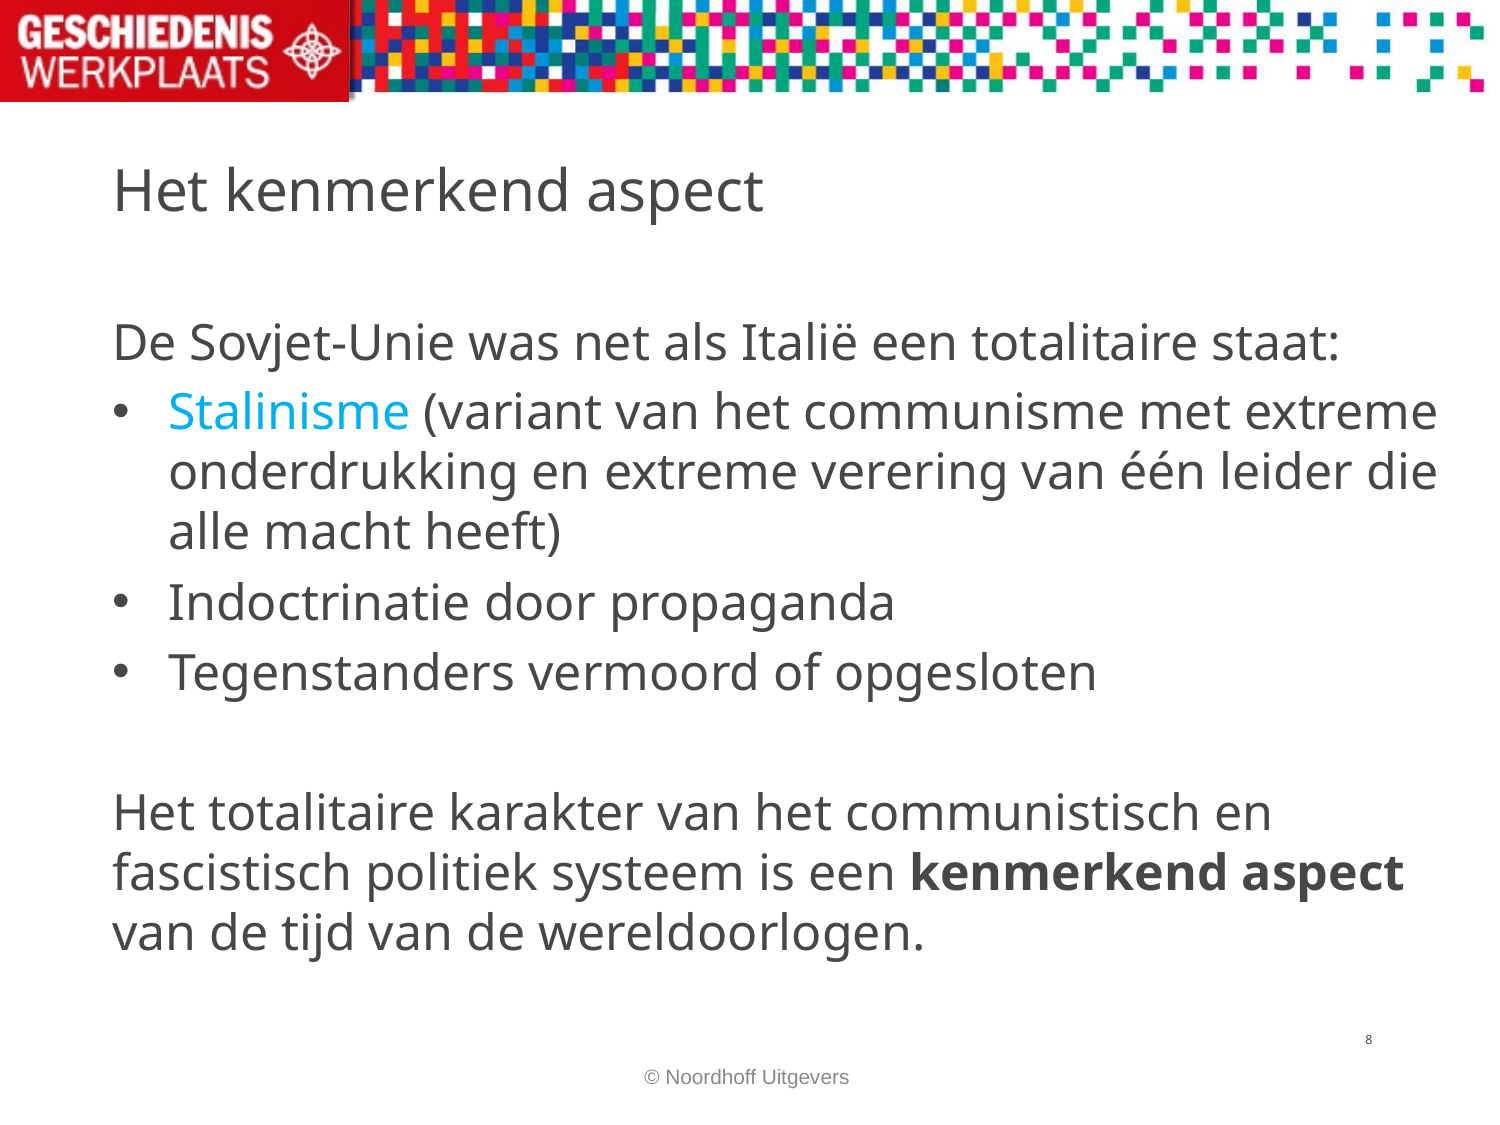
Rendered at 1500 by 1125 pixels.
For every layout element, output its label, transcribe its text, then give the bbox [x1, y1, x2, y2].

text_box © Noordhoff Uitgevers [512, 1045, 988, 1106]
slide_number 8 [1325, 1025, 1388, 1063]
list De Sovjet-Unie was net als Italië een totalitaire staat: Stalinisme (variant van het communisme met extreme onderdrukking en extreme verering van één leider die alle macht heeft) Indoctrinatie door propaganda Tegenstanders vermoord of opgesloten Het totalitaire karakter van het communistisch en fascistisch politiek systeem is een kenmerkend aspect van de tijd van de wereldoorlogen. [112, 302, 1459, 988]
title Het kenmerkend aspect [112, 145, 1401, 256]
picture [0, 0, 1500, 1125]
